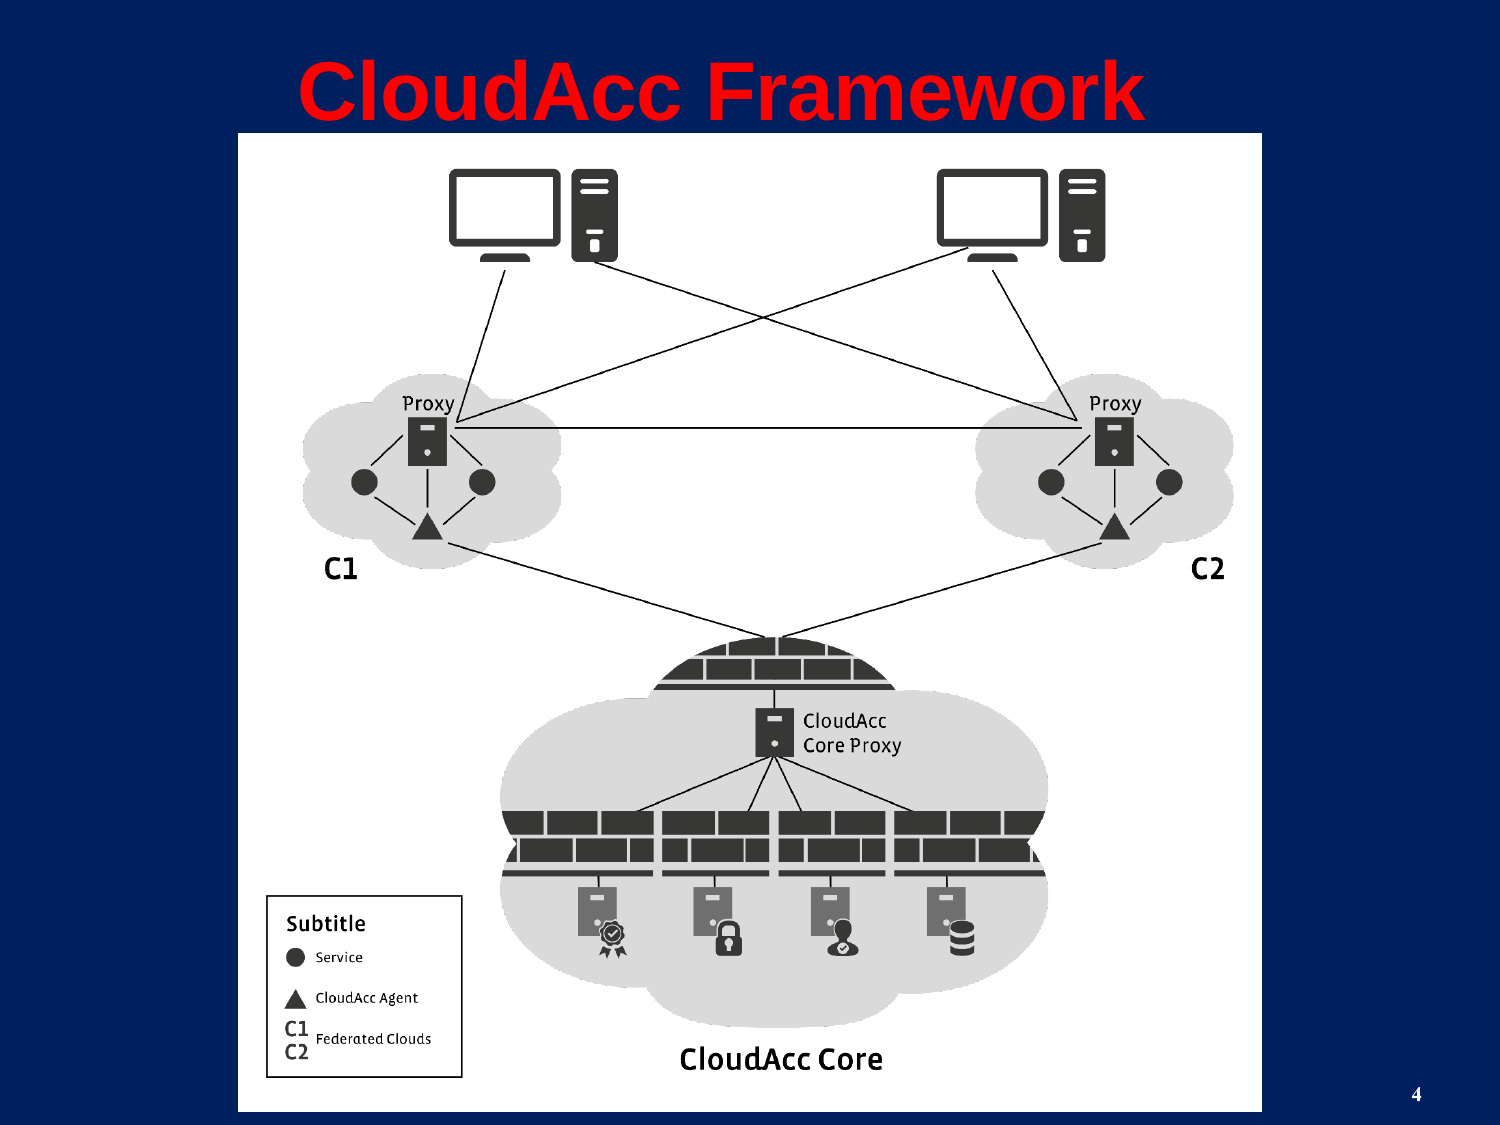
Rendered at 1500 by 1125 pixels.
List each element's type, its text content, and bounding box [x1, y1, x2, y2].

picture [237, 132, 1263, 1113]
text_box CloudAcc Framework [75, 37, 1367, 238]
text_box [1412, 1087, 1422, 1102]
